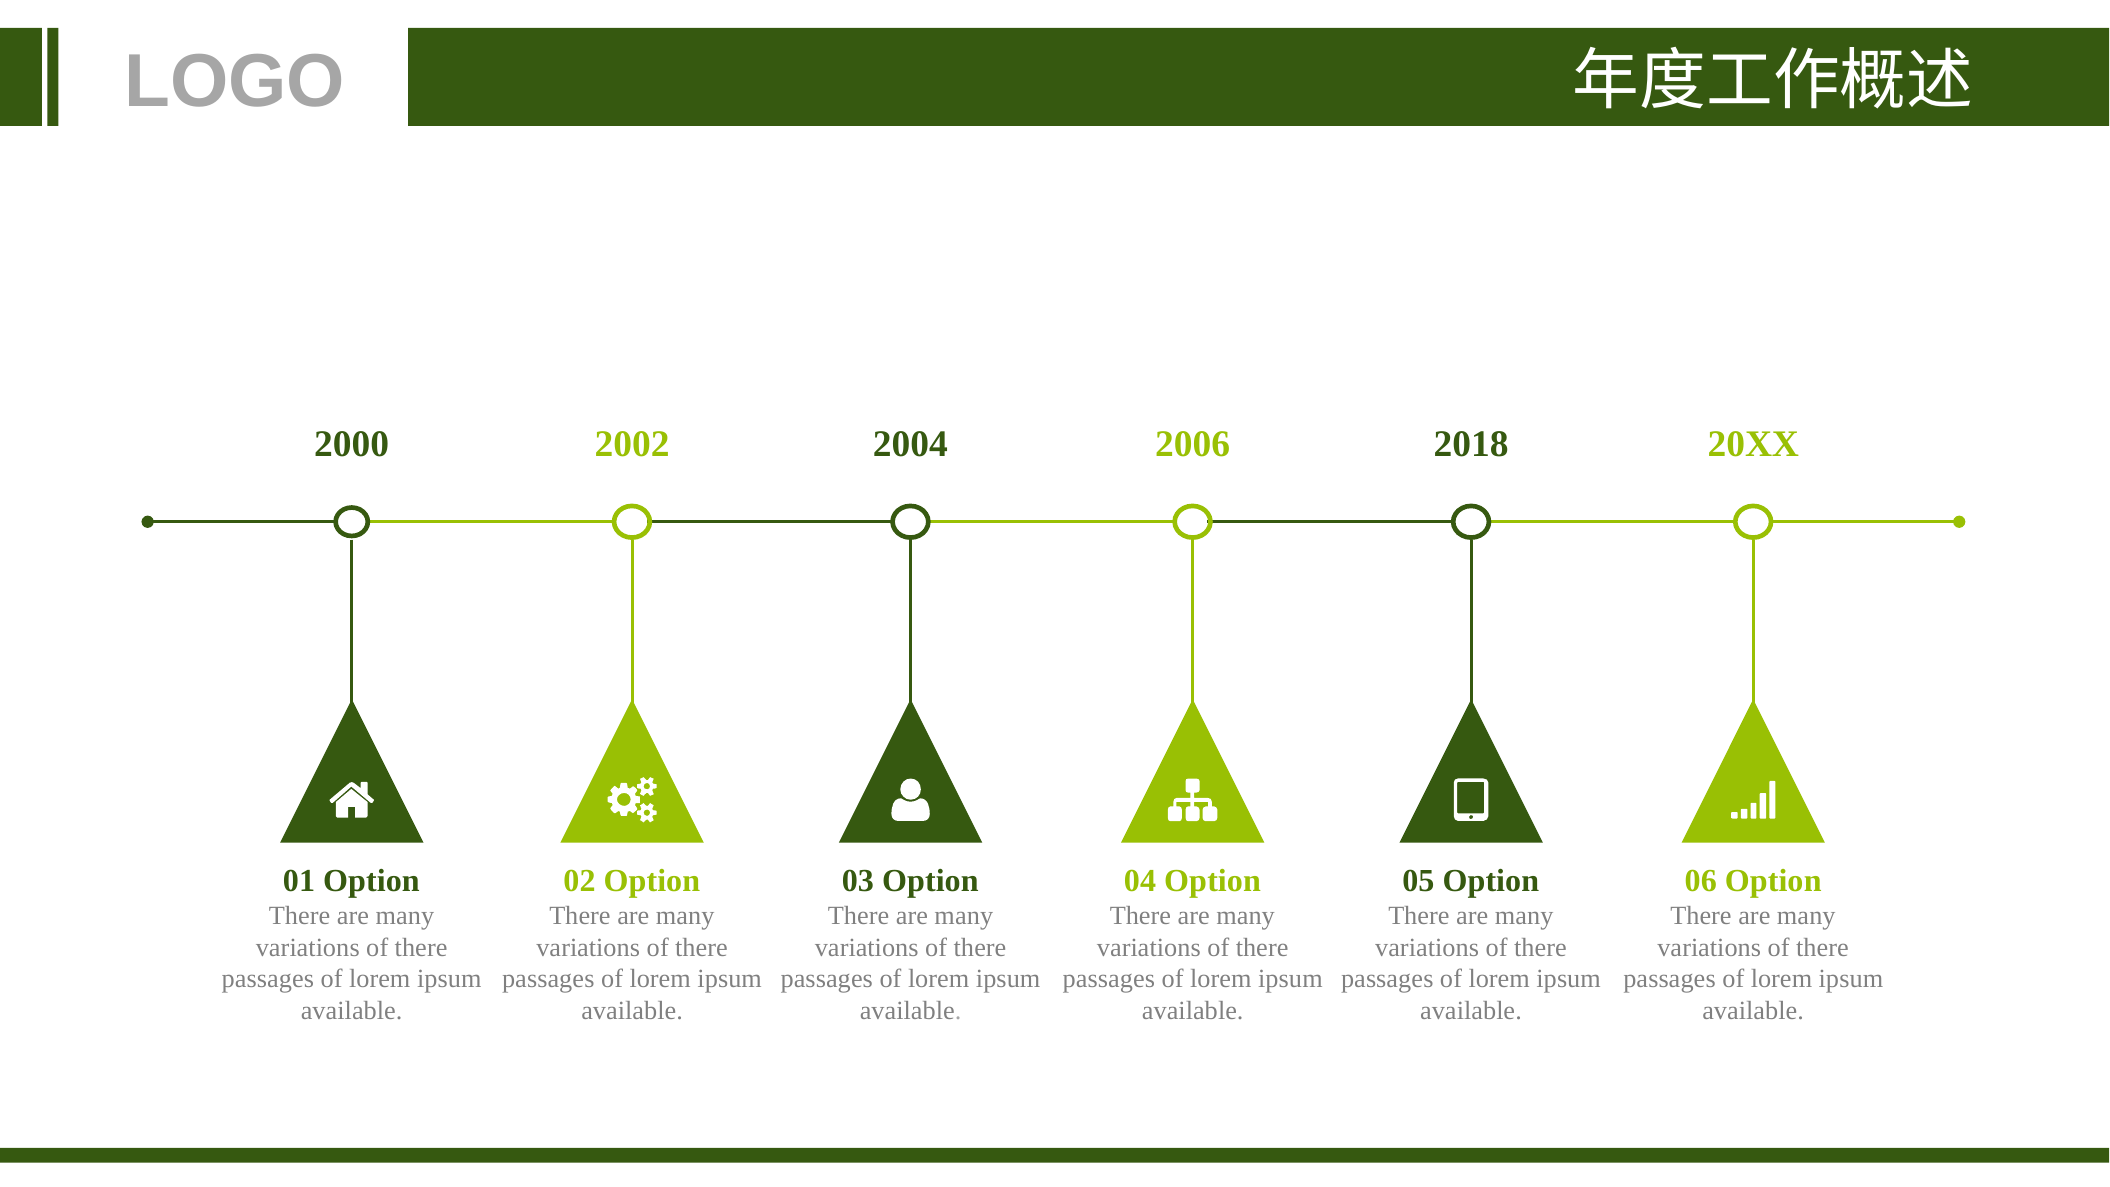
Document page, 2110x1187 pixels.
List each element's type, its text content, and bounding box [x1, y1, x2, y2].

text_box [1750, 802, 1757, 819]
text_box [1167, 778, 1218, 822]
text_box [1681, 699, 1825, 843]
text_box 2000 [299, 412, 405, 472]
text_box 2002 [579, 412, 685, 472]
text_box 05 Option There are many variations of there passages of lorem ipsum available. [1321, 852, 1603, 1032]
text_box 04 Option There are many variations of there passages of lorem ipsum available. [1043, 852, 1321, 1032]
text_box [1174, 505, 1211, 538]
text_box [1731, 812, 1738, 819]
text_box [614, 505, 650, 538]
text_box 20XX [1692, 412, 1814, 472]
text_box [46, 27, 59, 127]
text_box [1453, 778, 1489, 821]
text_box 03 Option There are many variations of there passages of lorem ipsum available. [761, 852, 1043, 1032]
text_box 01 Option There are many variations of there passages of lorem ipsum available. [202, 852, 482, 1032]
text_box 02 Option There are many variations of there passages of lorem ipsum available. [482, 852, 761, 1032]
text_box [607, 777, 657, 823]
text_box [0, 1147, 2110, 1164]
text_box [838, 700, 983, 843]
text_box [329, 781, 374, 818]
text_box 2018 [1418, 412, 1524, 472]
text_box 2004 [858, 412, 963, 472]
text_box [1740, 808, 1748, 819]
text_box LOGO [78, 31, 391, 122]
text_box [1759, 793, 1767, 819]
text_box [560, 699, 704, 843]
text_box [892, 505, 929, 538]
text_box 2006 [1140, 412, 1245, 472]
text_box [280, 699, 424, 843]
text_box [1735, 505, 1772, 538]
text_box [335, 507, 368, 536]
text_box [1453, 505, 1489, 538]
text_box [1399, 699, 1543, 843]
text_box [891, 778, 930, 821]
text_box [1769, 780, 1776, 819]
text_box 06 Option There are many variations of there passages of lorem ipsum available. [1603, 852, 1903, 1032]
text_box [407, 27, 2110, 127]
text_box [1120, 699, 1265, 843]
text_box 年度工作概述 [1557, 28, 1989, 124]
text_box [0, 27, 43, 127]
